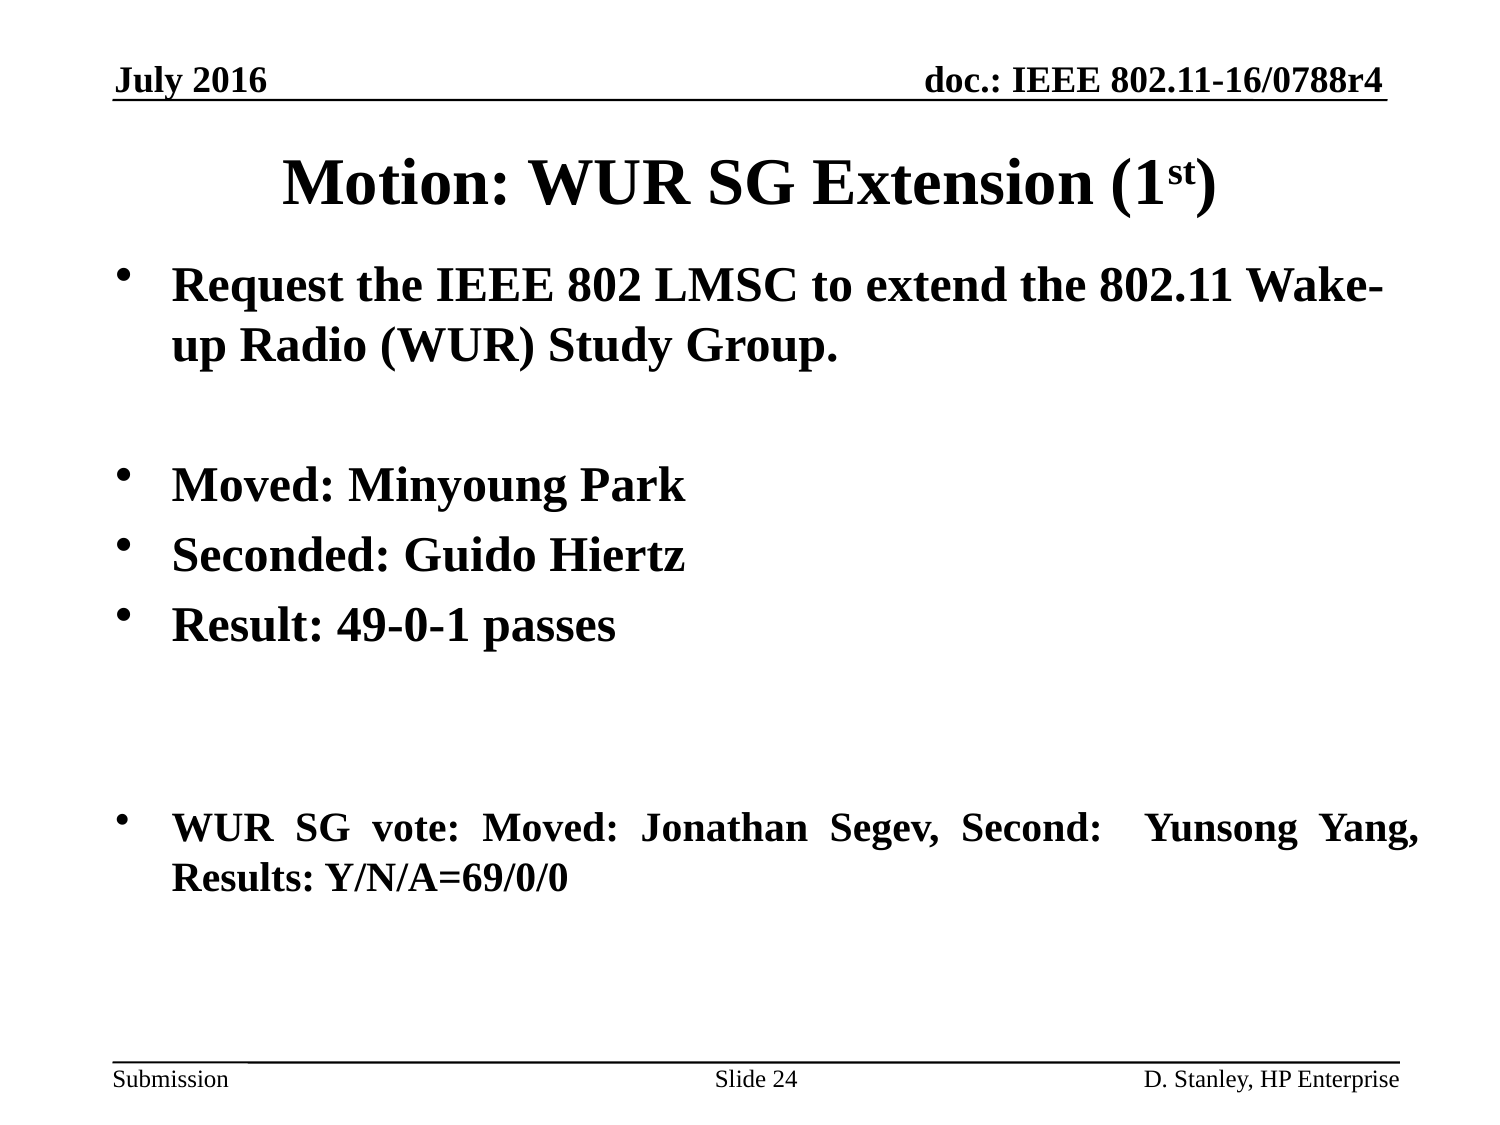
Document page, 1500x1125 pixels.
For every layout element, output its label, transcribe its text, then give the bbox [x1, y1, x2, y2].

list Request the IEEE 802 LMSC to extend the 802.11 Wake-up Radio (WUR) Study Group. Moved: Minyoung Park Seconded: Guido Hiertz Result: 49-0-1 passes WUR SG vote: Moved: Jonathan Segev, Second: Yunsong Yang, Results: Y/N/A=69/0/0 [100, 243, 1436, 1024]
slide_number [114, 54, 274, 101]
title Motion: WUR SG Extension (1st) [112, 112, 1388, 243]
slide_number Slide 24 [712, 1061, 800, 1093]
footer D. Stanley, HP Enterprise [924, 1062, 1401, 1101]
